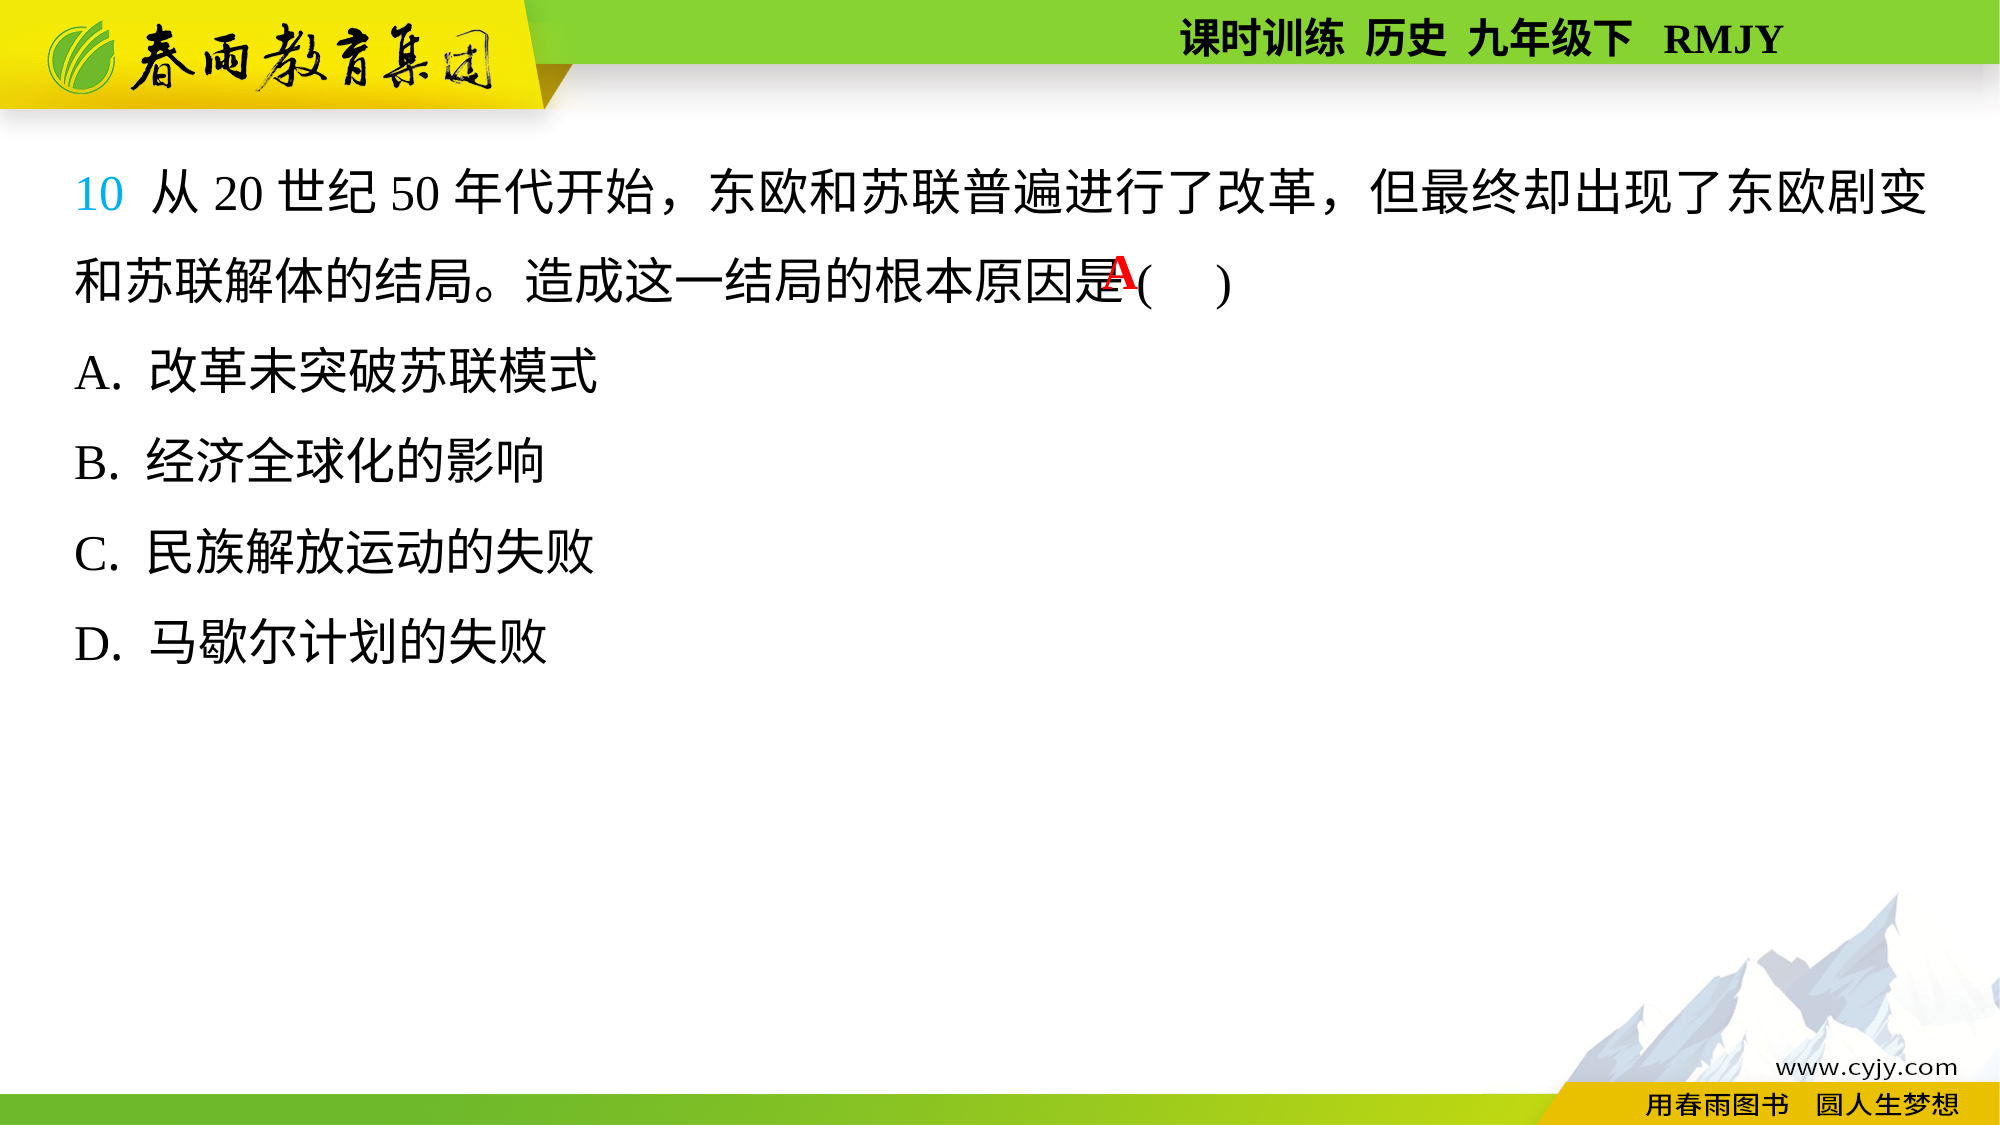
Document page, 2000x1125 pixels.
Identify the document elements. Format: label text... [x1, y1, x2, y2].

picture [0, 0, 2000, 1125]
text_box A [1087, 231, 1153, 307]
list 10 从20世纪50年代开始，东欧和苏联普遍进行了改革，但最终却出现了东欧剧变和苏联解体的结局。造成这一结局的根本原因是( ) A. 改革未突破苏联模式 B. 经济全球化的影响 C. 民族解放运动的失败 D. 马歇尔计划的失败 [59, 122, 1944, 672]
